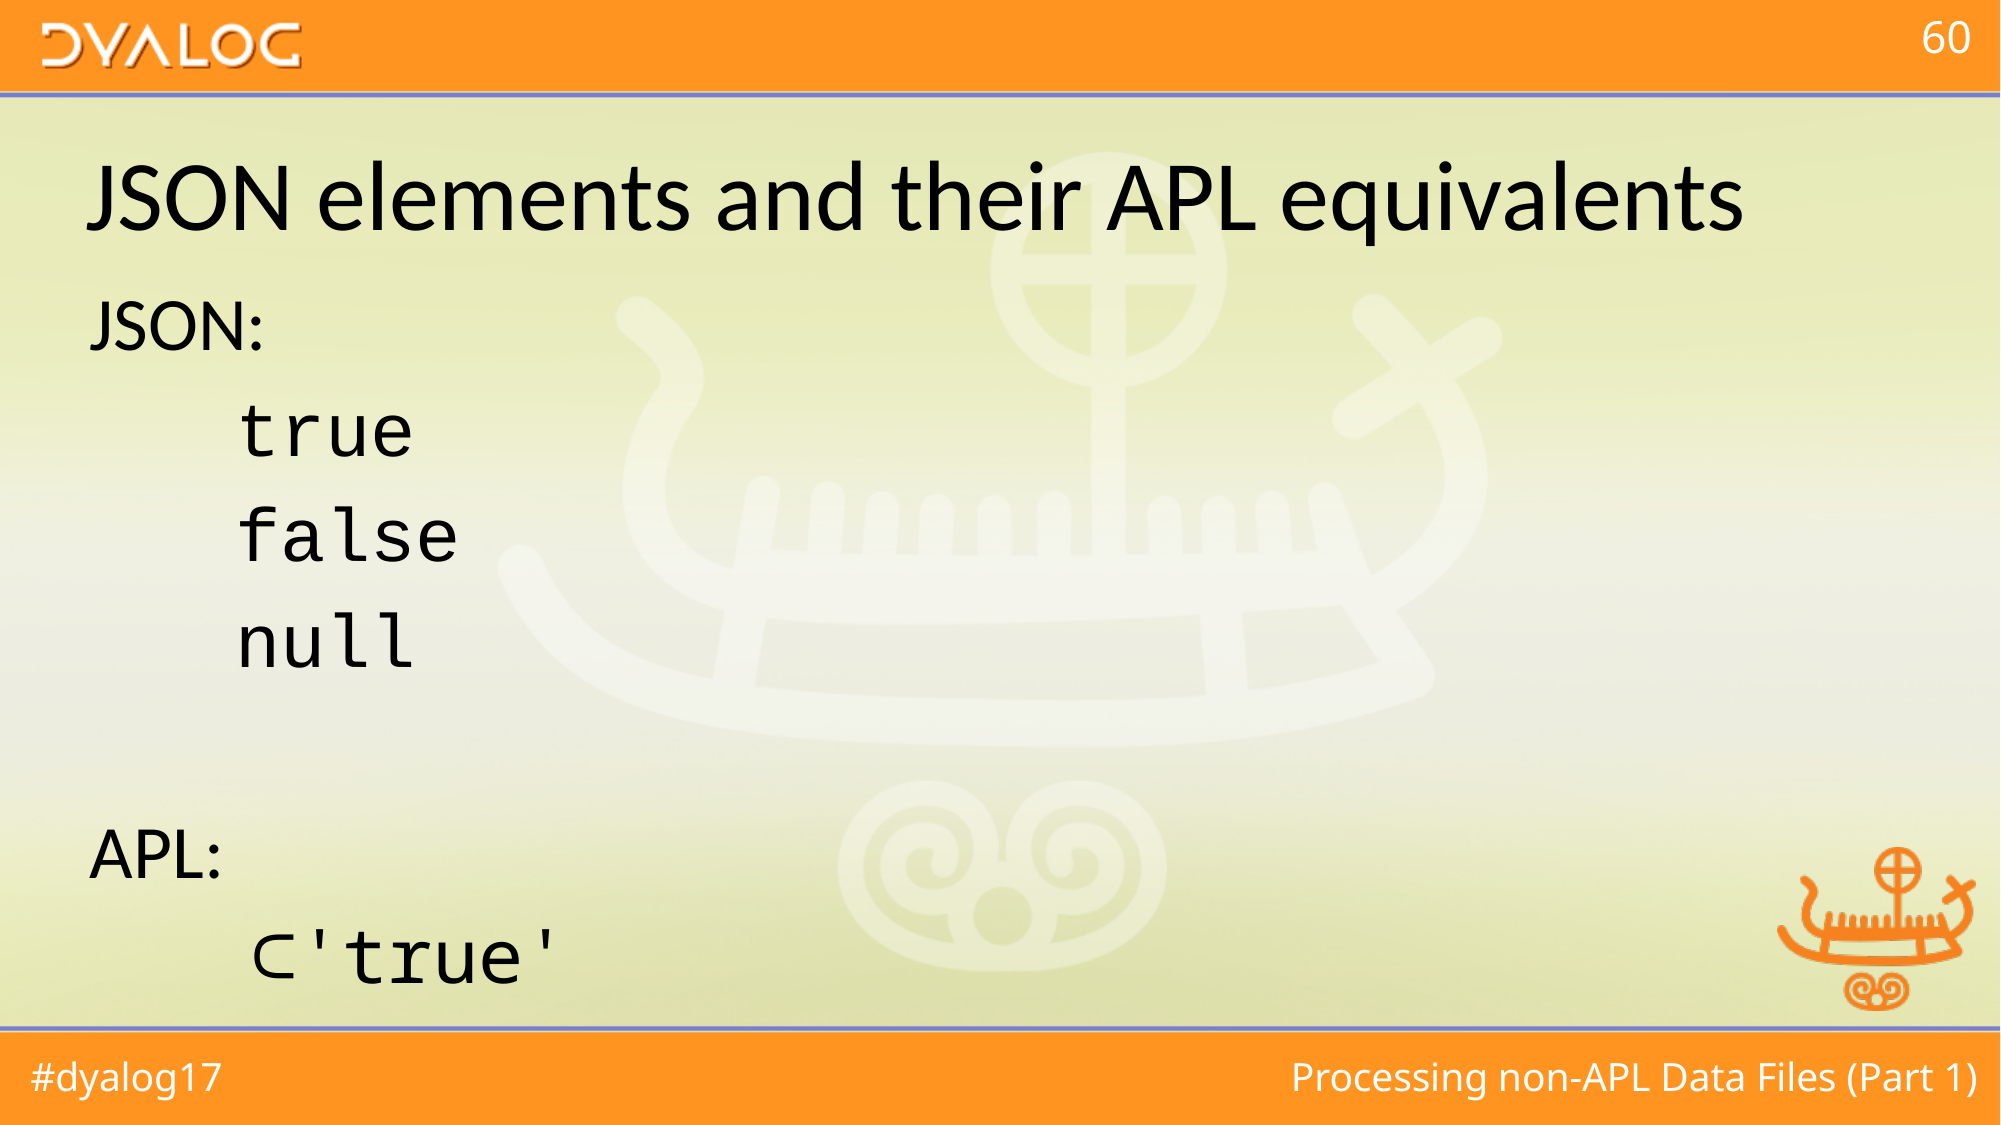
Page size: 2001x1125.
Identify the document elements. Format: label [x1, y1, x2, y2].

title [70, 125, 1900, 256]
picture [0, 0, 2001, 1125]
list [74, 267, 1426, 1011]
